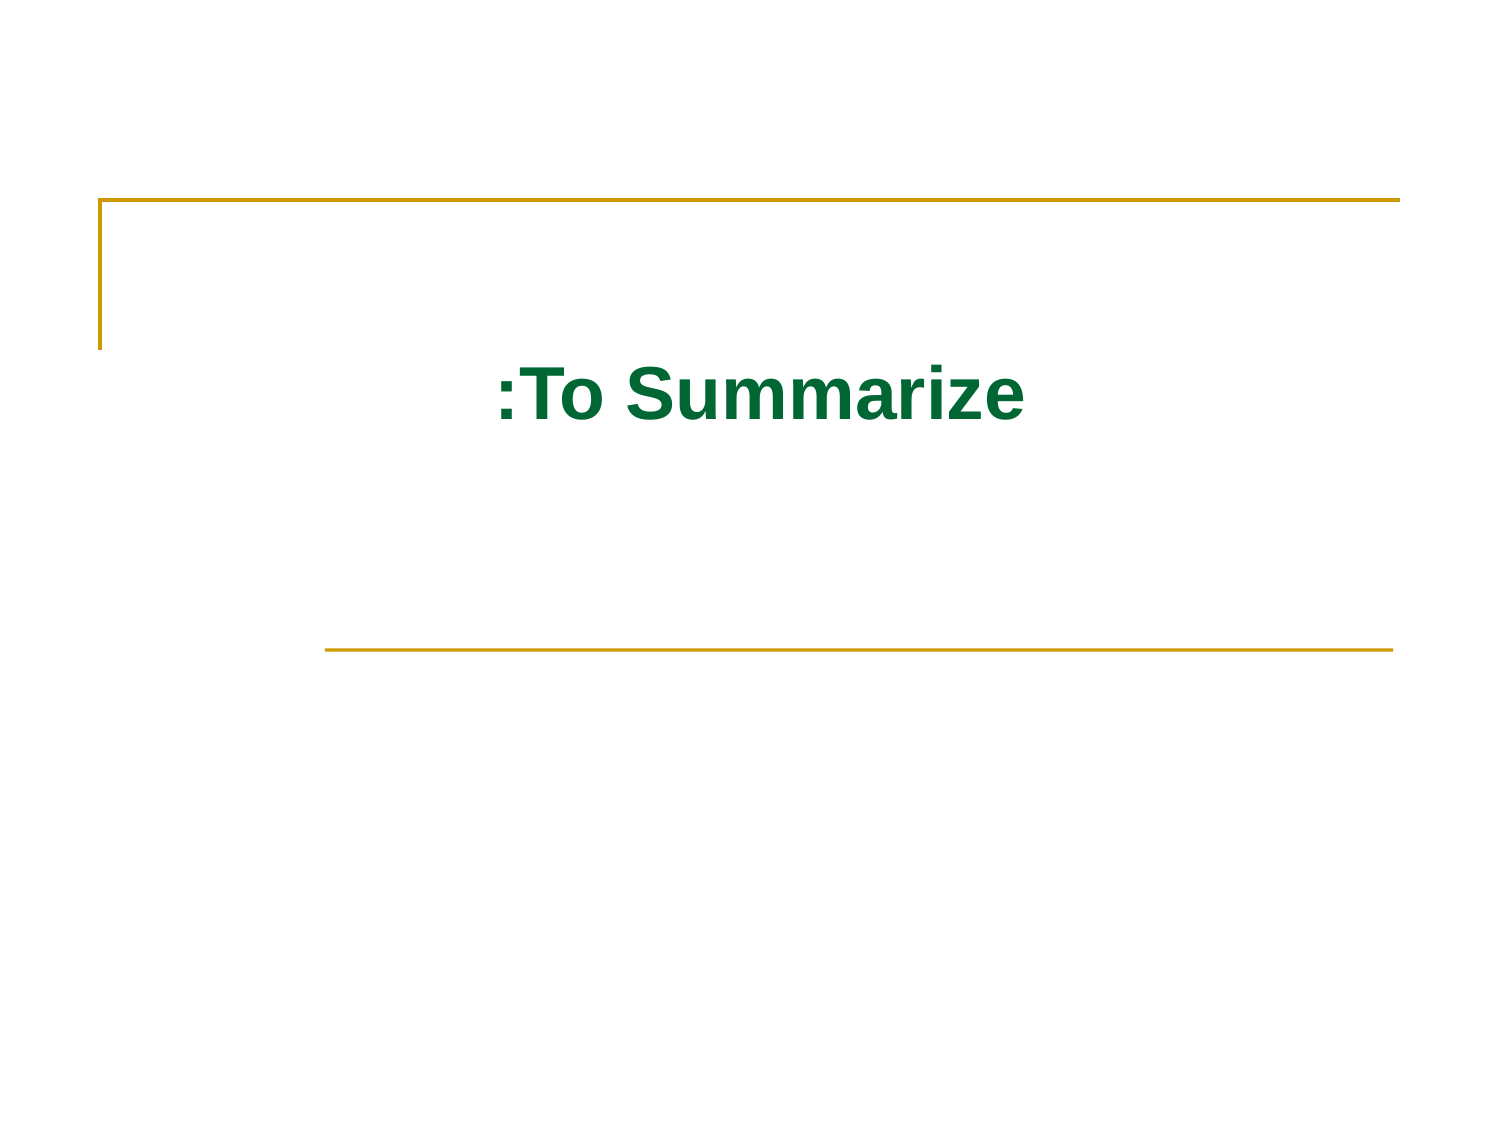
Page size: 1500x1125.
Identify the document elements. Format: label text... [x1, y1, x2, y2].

title To Summarize: [225, 336, 1275, 500]
